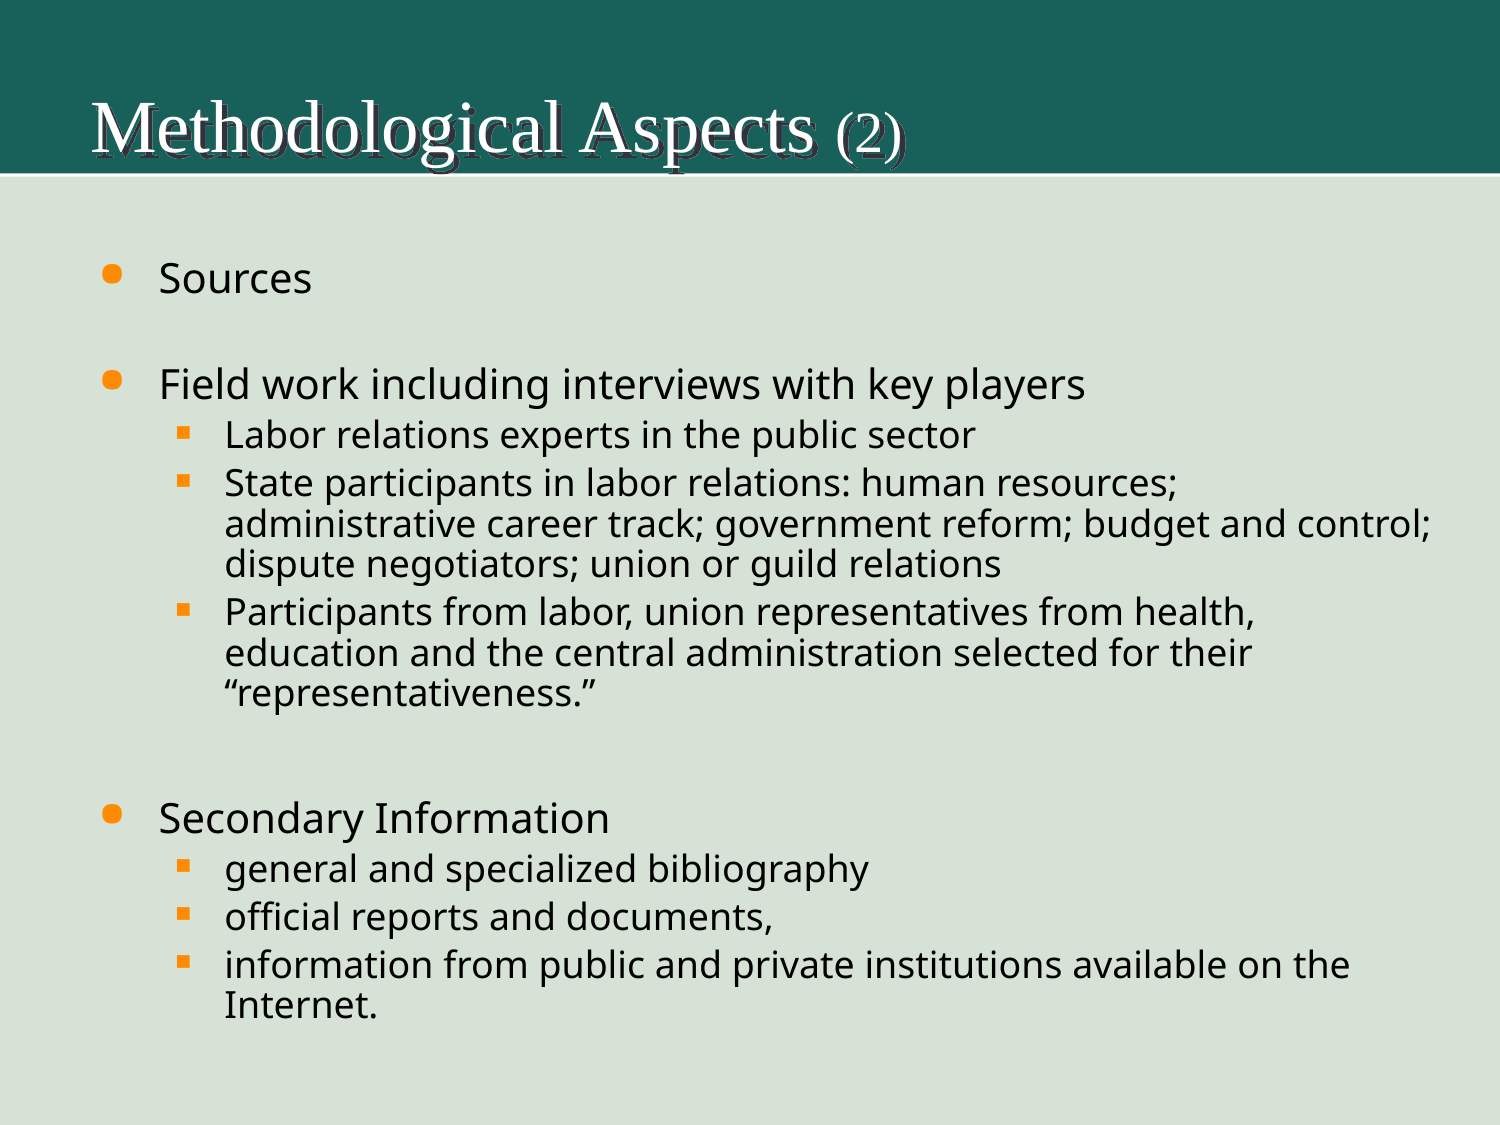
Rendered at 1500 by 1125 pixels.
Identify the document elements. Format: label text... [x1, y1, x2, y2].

list Sources Field work including interviews with key players Labor relations experts in the public sector State participants in labor relations: human resources; administrative career track; government reform; budget and control; dispute negotiators; union or guild relations Participants from labor, union representatives from health, education and the central administration selected for their “representativeness.” Secondary Information general and specialized bibliography official reports and documents, information from public and private institutions available on the Internet. [87, 249, 1451, 976]
title Methodological Aspects (2) [74, 0, 1438, 176]
